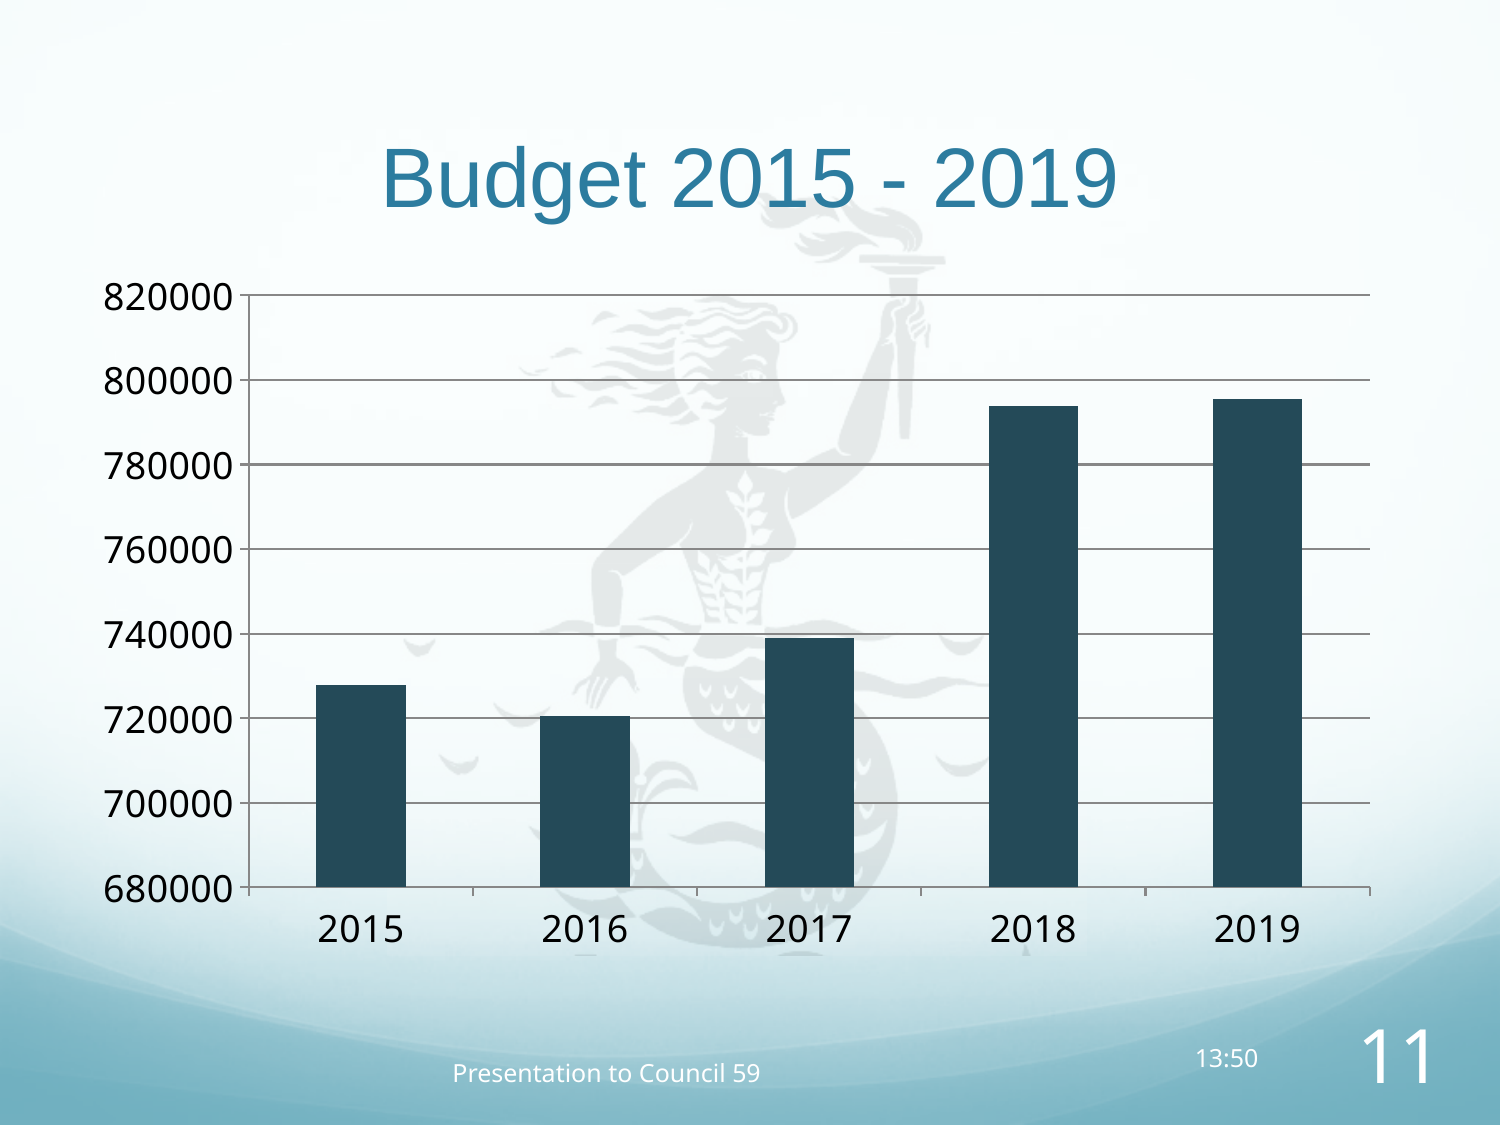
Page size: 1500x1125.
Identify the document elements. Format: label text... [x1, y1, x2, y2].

slide_number 11 [1295, 1029, 1459, 1090]
footer Presentation to Council 59 [437, 1042, 1117, 1103]
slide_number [923, 1029, 1274, 1090]
chart [76, 254, 1397, 969]
title Budget 2015 - 2019 [75, 115, 1425, 232]
